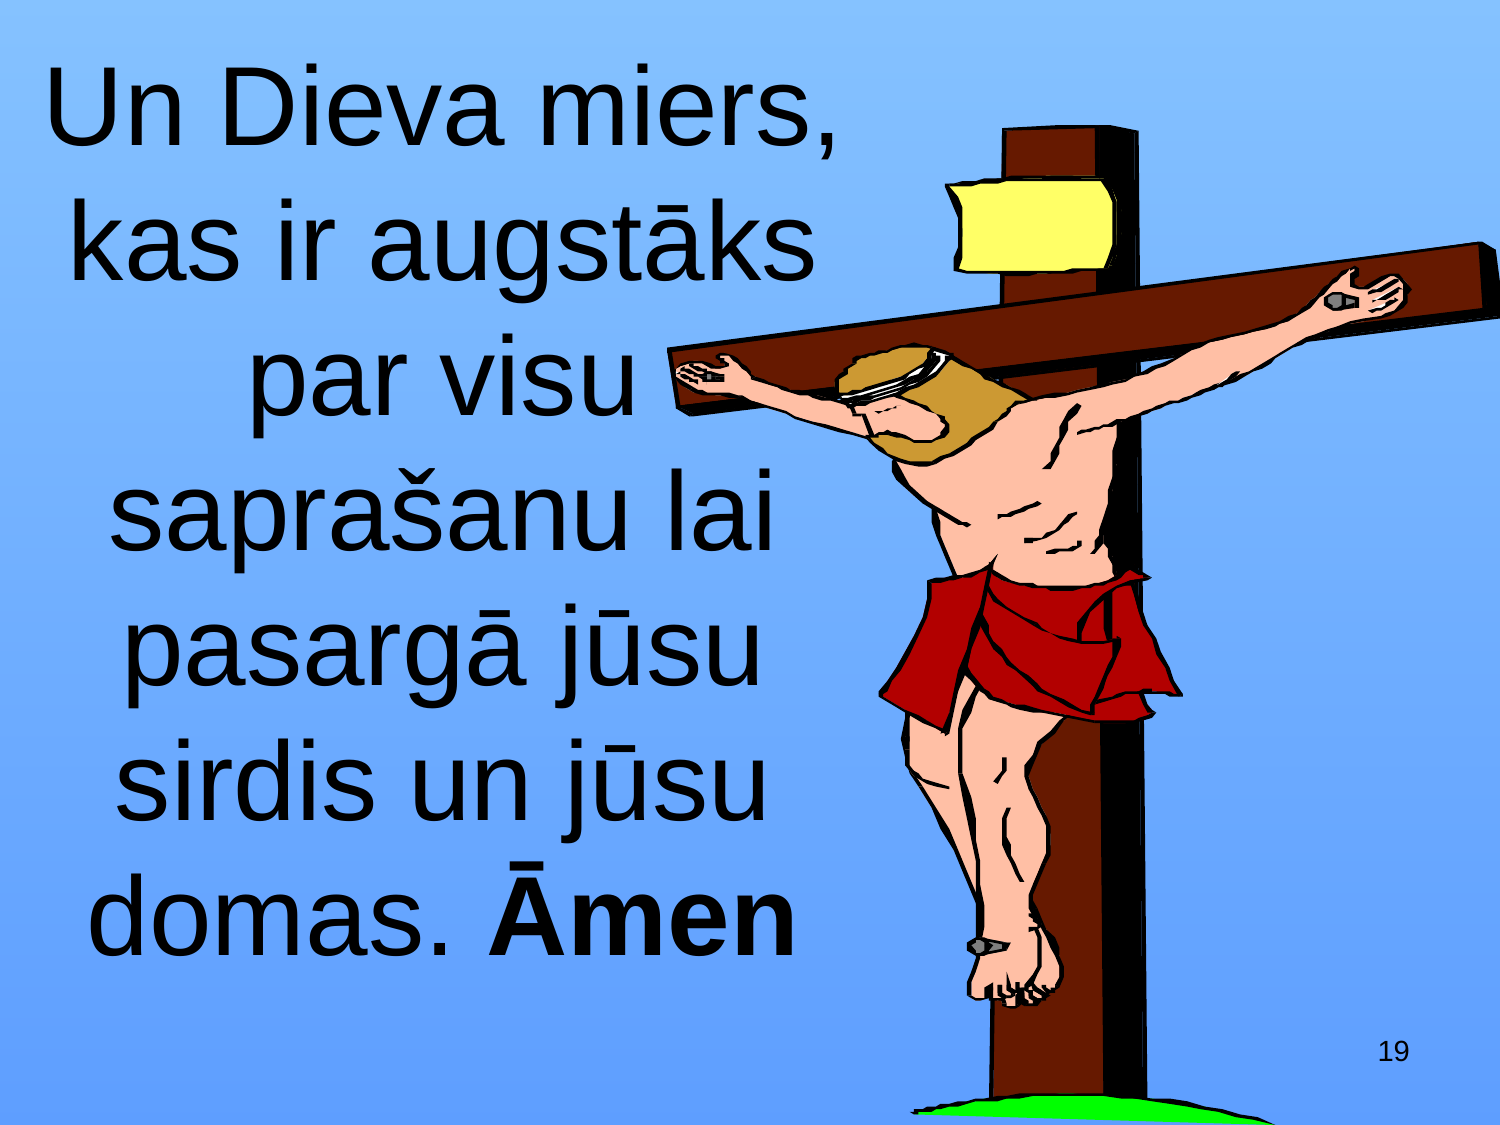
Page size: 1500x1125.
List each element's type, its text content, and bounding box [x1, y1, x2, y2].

title Un Dieva miers, kas ir augstāks par visu saprašanu lai pasargā jūsu sirdis un jūsu domas. Āmen [17, 479, 657, 668]
picture [662, 125, 1500, 1125]
